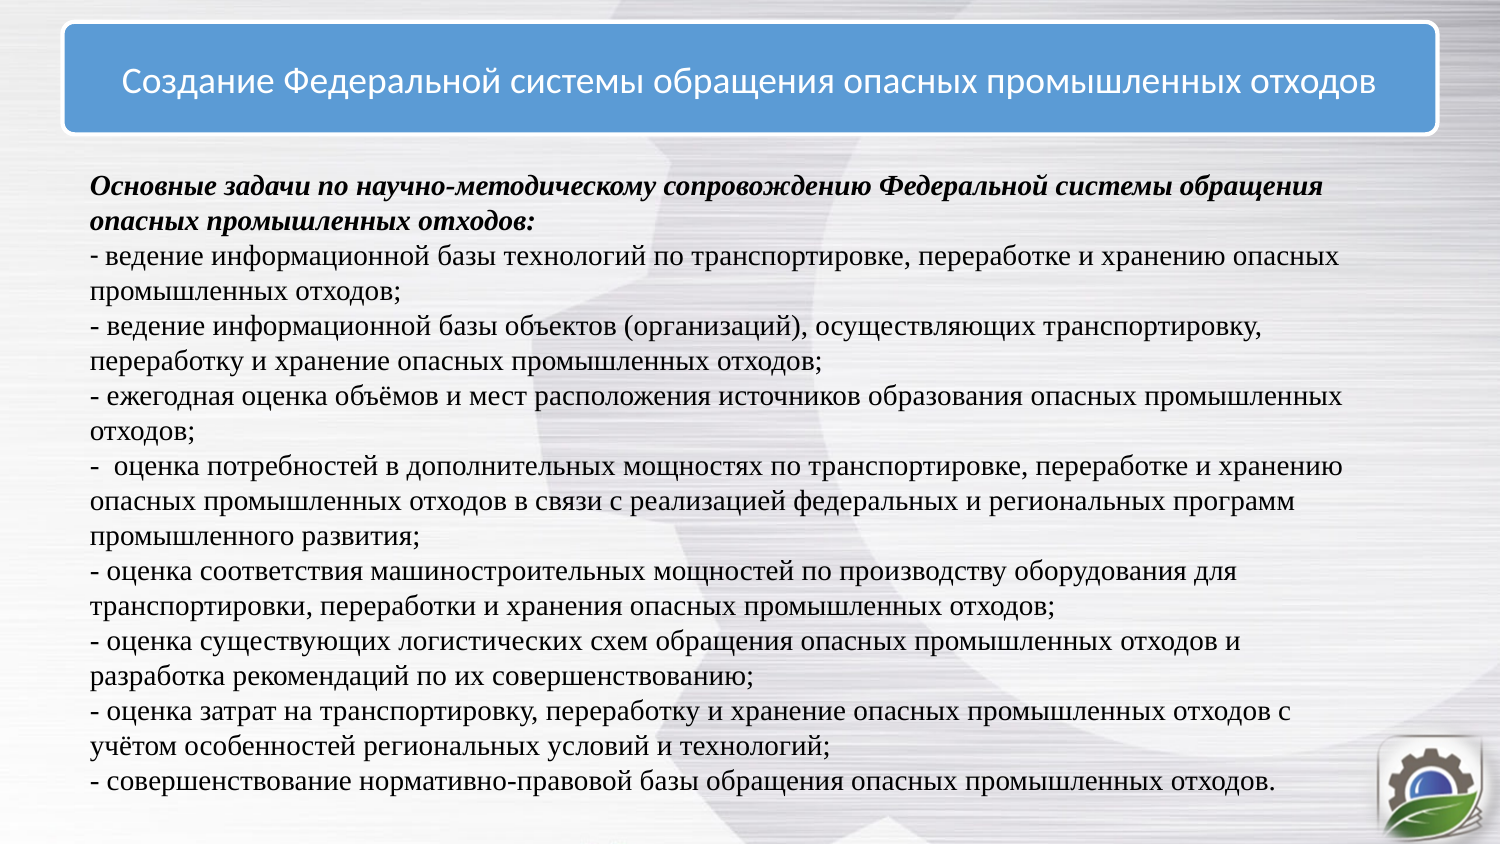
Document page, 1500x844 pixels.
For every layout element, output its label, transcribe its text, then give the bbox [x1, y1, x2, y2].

text_box Основные задачи по научно-методическому сопровождению Федеральной системы обращения опасных промышленных отходов: - ведение информационной базы технологий по транспортировке, переработке и хранению опасных промышленных отходов; - ведение информационной базы объектов (организаций), осуществляющих транспортировку, переработку и хранение опасных промышленных отходов; - ежегодная оценка объёмов и мест расположения источников образования опасных промышленных отходов; - оценка потребностей в дополнительных мощностях по транспортировке, переработке и хранению опасных промышленных отходов в связи с реализацией федеральных и региональных программ промышленного развития; - оценка соответствия машиностроительных мощностей по производству оборудования для транспортировки, переработки и хранения опасных промышленных отходов; - оценка существующих логистических схем обращения опасных промышленных отходов и разработка рекомендаций по их совершенствованию; - оценка затрат на транспортировку, переработку и хранение опасных промышленных отходов с учётом особенностей региональных условий и технологий; - совершенствование нормативно-правовой базы обращения опасных промышленных отходов. [75, 159, 1375, 844]
text_box Создание Федеральной системы обращения опасных промышленных отходов [60, 19, 1440, 137]
picture [0, 0, 1500, 844]
